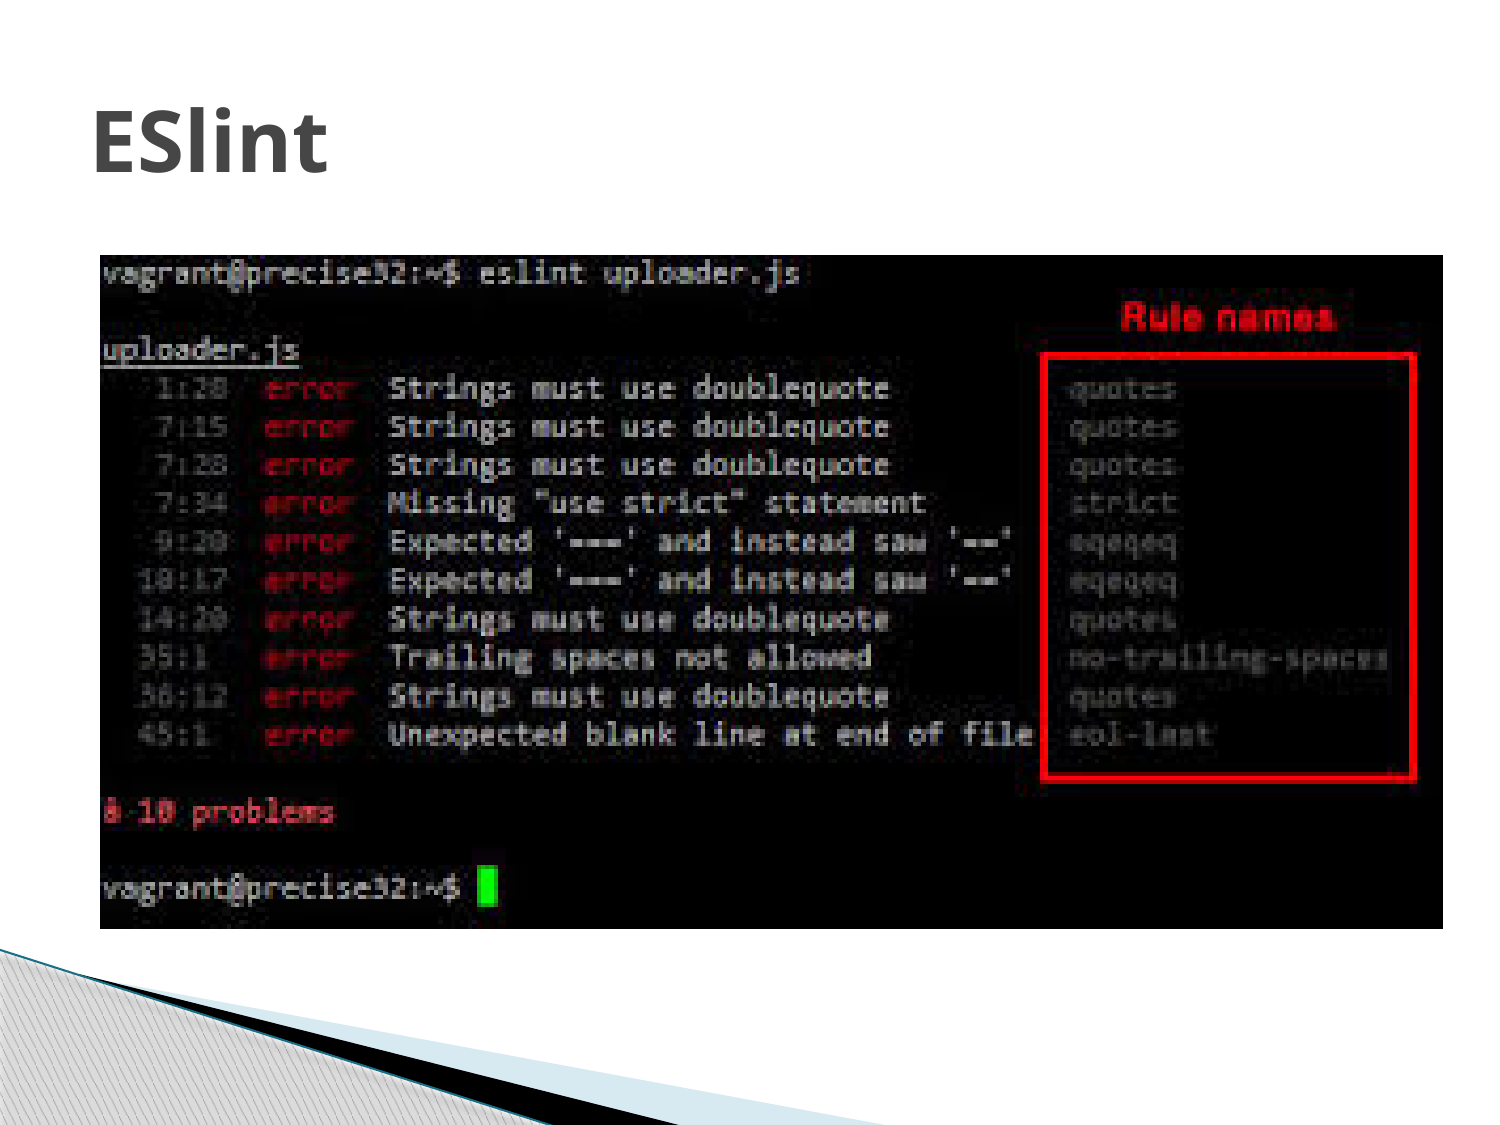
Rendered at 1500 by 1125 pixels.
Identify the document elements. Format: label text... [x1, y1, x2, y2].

title ESlint [75, 45, 1425, 233]
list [100, 255, 1443, 929]
